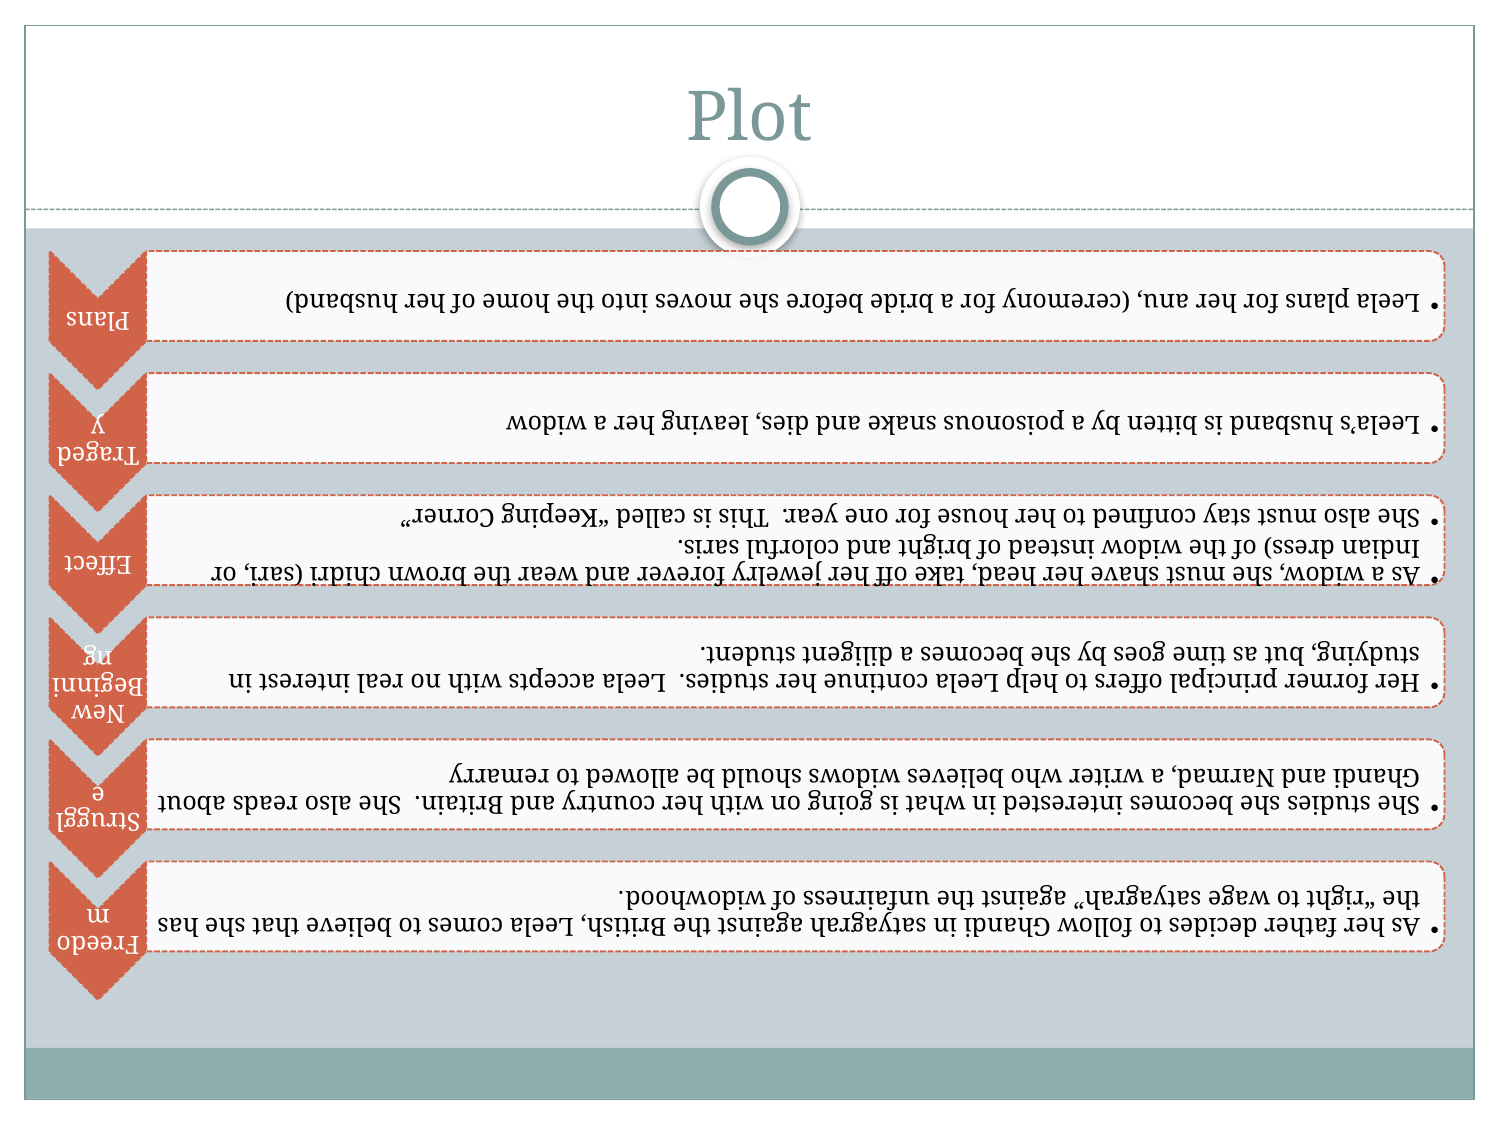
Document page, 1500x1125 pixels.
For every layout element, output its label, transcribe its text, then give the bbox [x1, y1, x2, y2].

title Plot [49, 37, 1450, 162]
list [49, 250, 1445, 1001]
